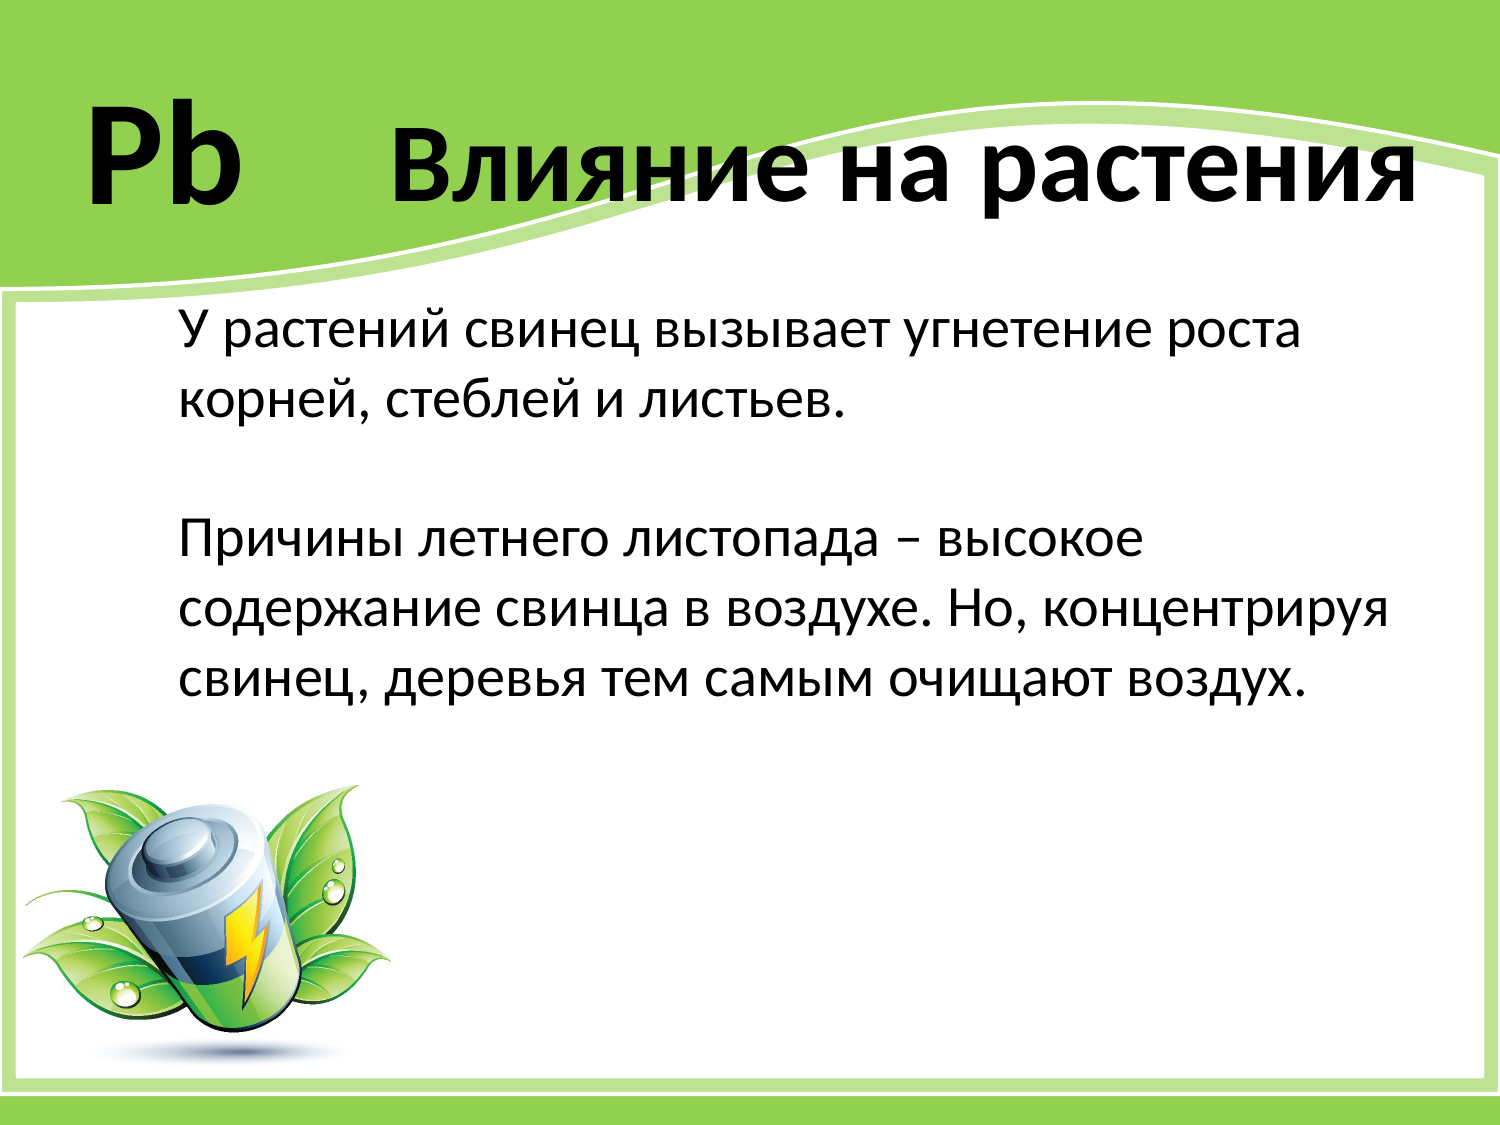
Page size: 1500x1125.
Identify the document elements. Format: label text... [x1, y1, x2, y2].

text_box У растений свинец вызывает угнетение роста корней, стеблей и листьев. Причины летнего листопада – высокое содержание свинца в воздухе. Но, концентрируя свинец, деревья тем самым очищают воздух. [164, 281, 1430, 786]
picture [23, 784, 391, 1067]
text_box Pb [70, 46, 364, 242]
text_box Влияние на растения [375, 81, 1477, 232]
